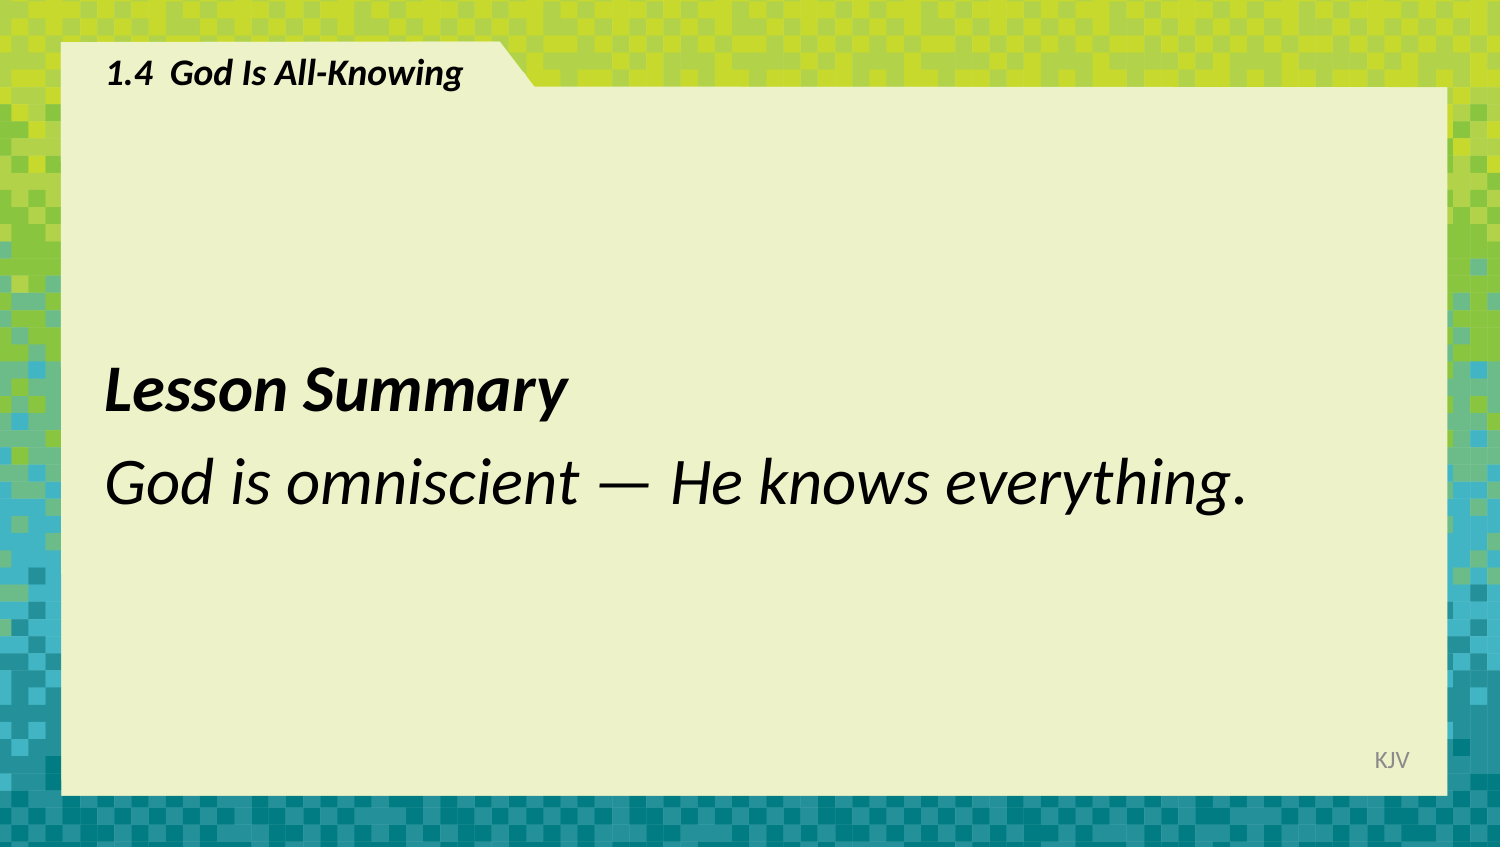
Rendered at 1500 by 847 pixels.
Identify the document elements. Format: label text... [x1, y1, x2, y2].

picture [0, 0, 1500, 847]
list Lesson Summary God is omniscient — He knows everything. [89, 141, 1403, 722]
footer KJV [950, 736, 1425, 782]
title 1.4 God Is All-Knowing [89, 33, 1420, 108]
